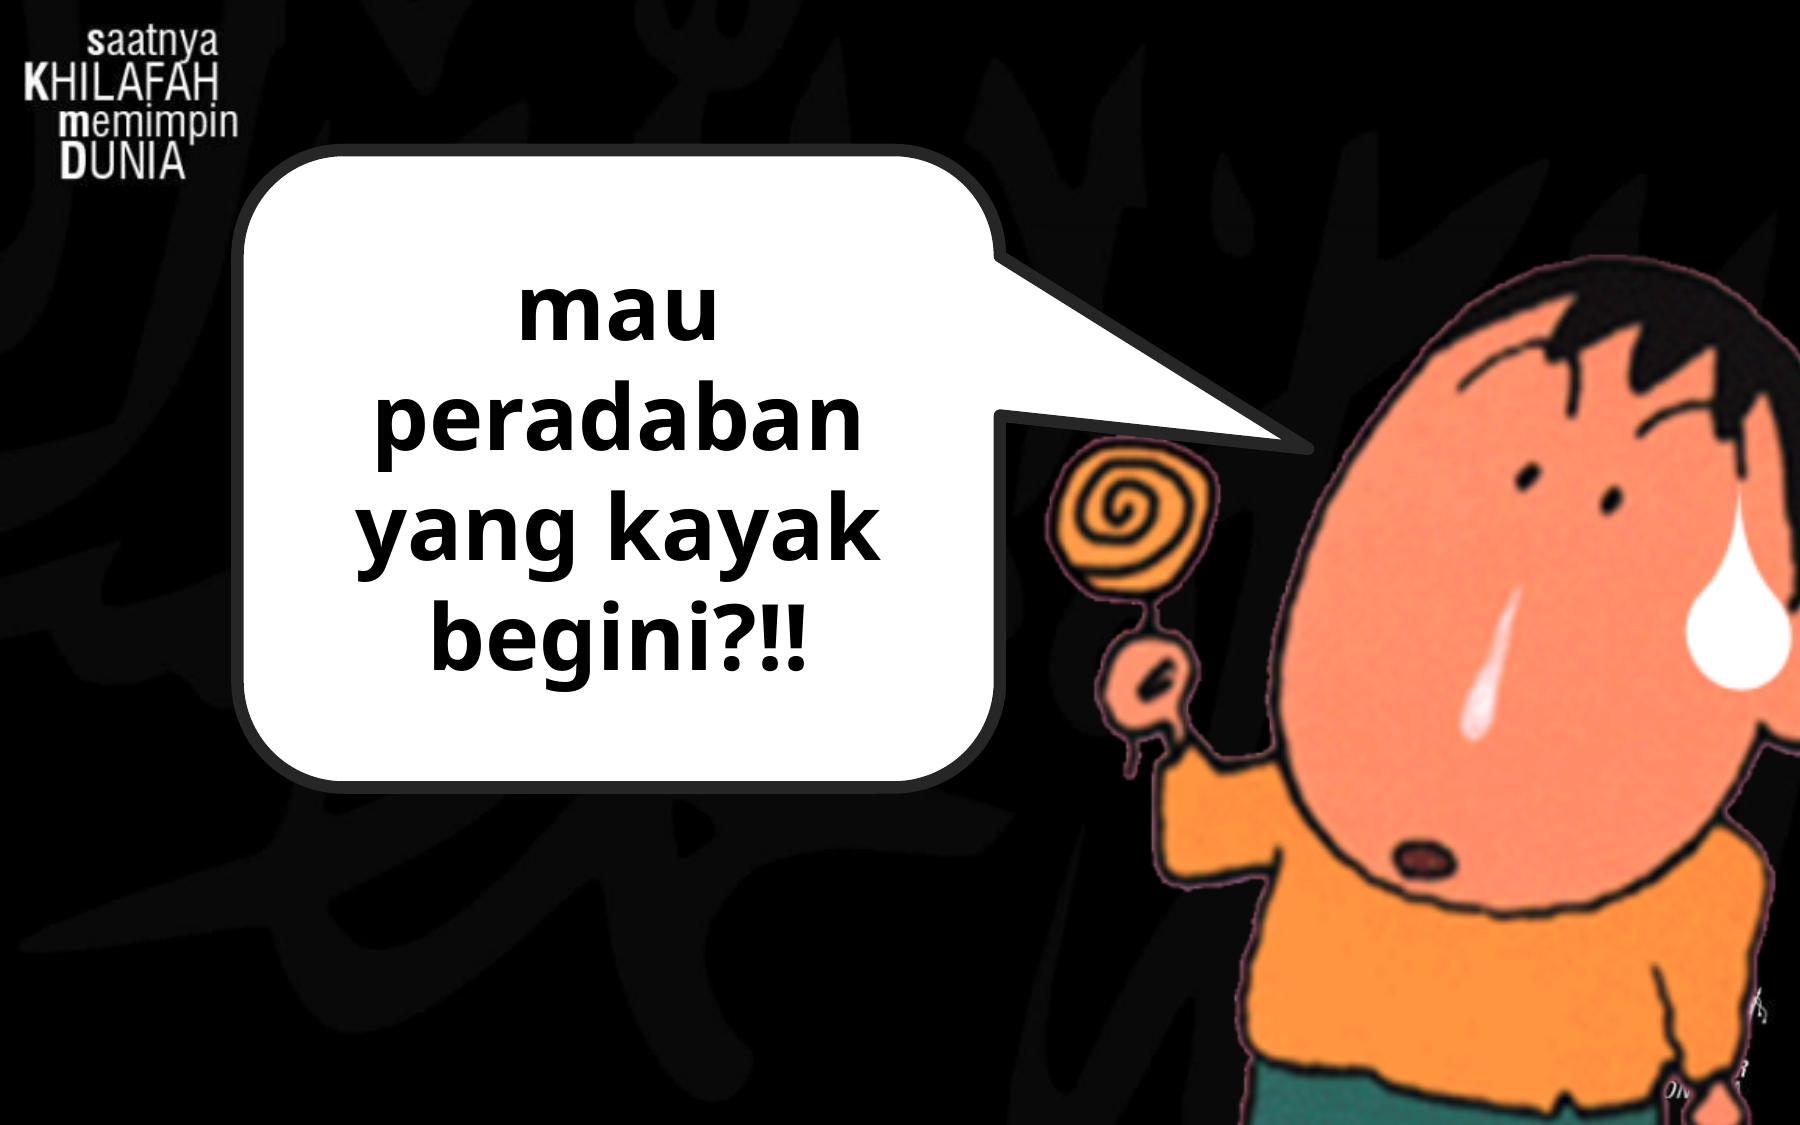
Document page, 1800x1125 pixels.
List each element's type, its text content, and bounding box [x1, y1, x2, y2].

picture [0, 0, 1800, 1125]
text_box mau peradaban yang kayak begini?!! [235, 147, 997, 790]
